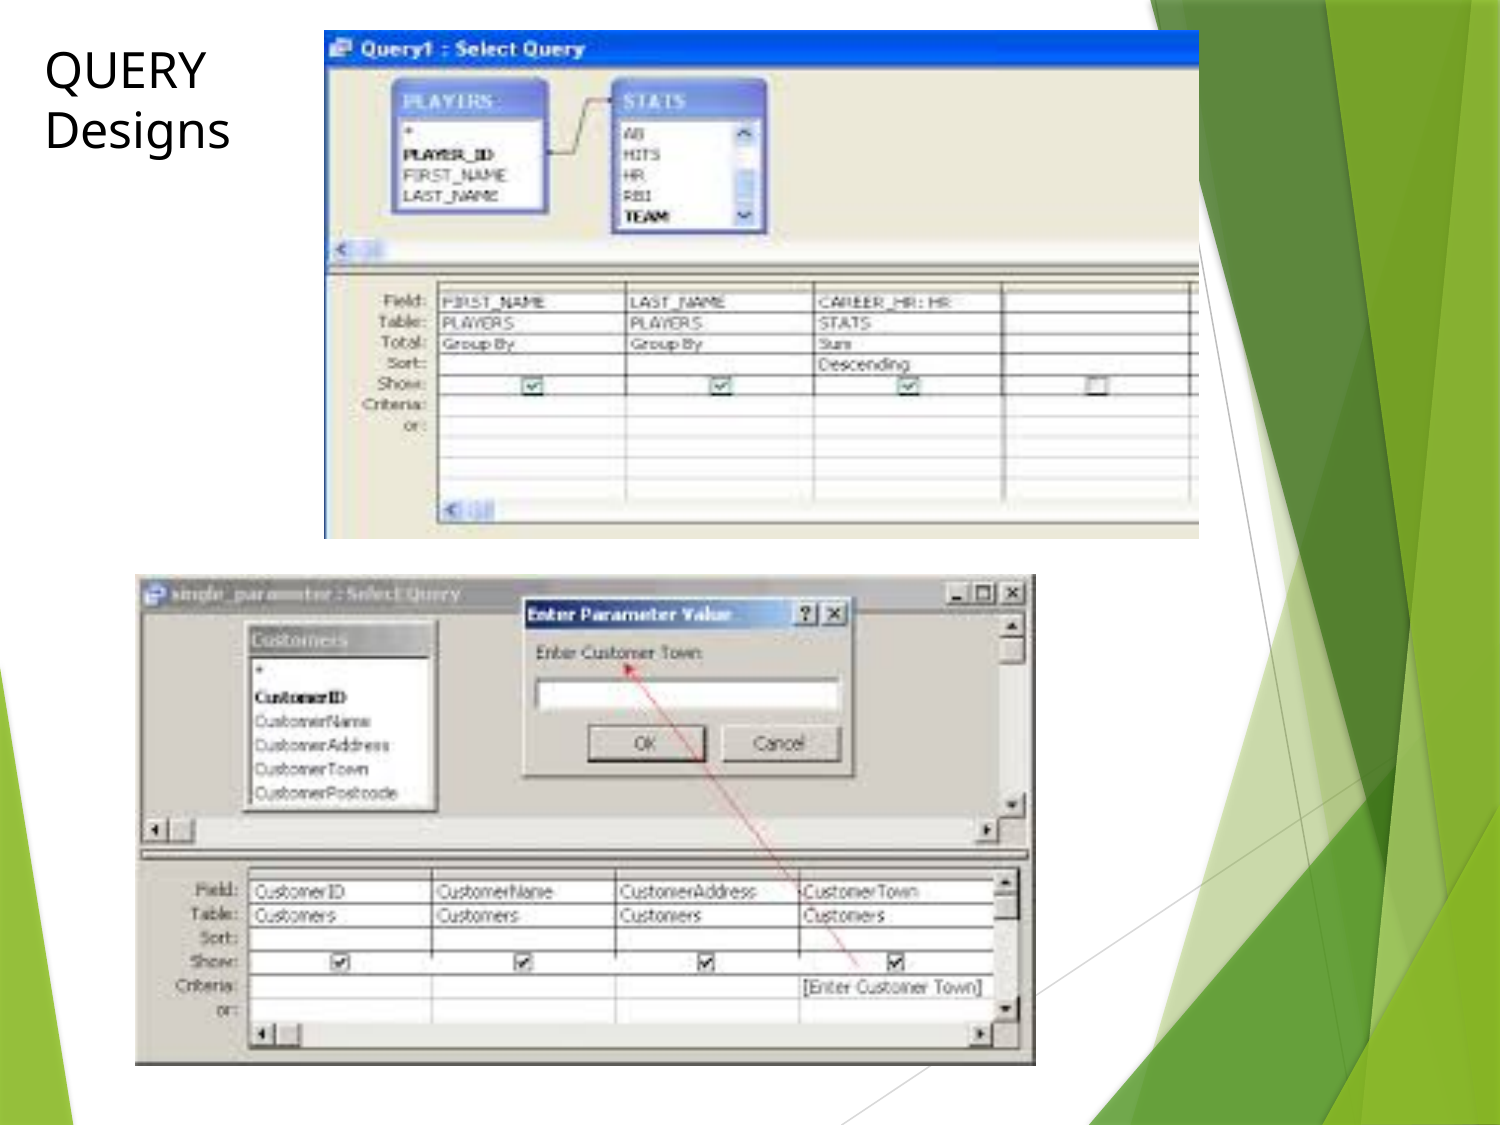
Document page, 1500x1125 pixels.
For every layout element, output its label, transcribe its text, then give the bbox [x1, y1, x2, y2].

text_box QUERY Designs [29, 30, 323, 166]
picture [135, 573, 1036, 1066]
picture [324, 30, 1200, 540]
